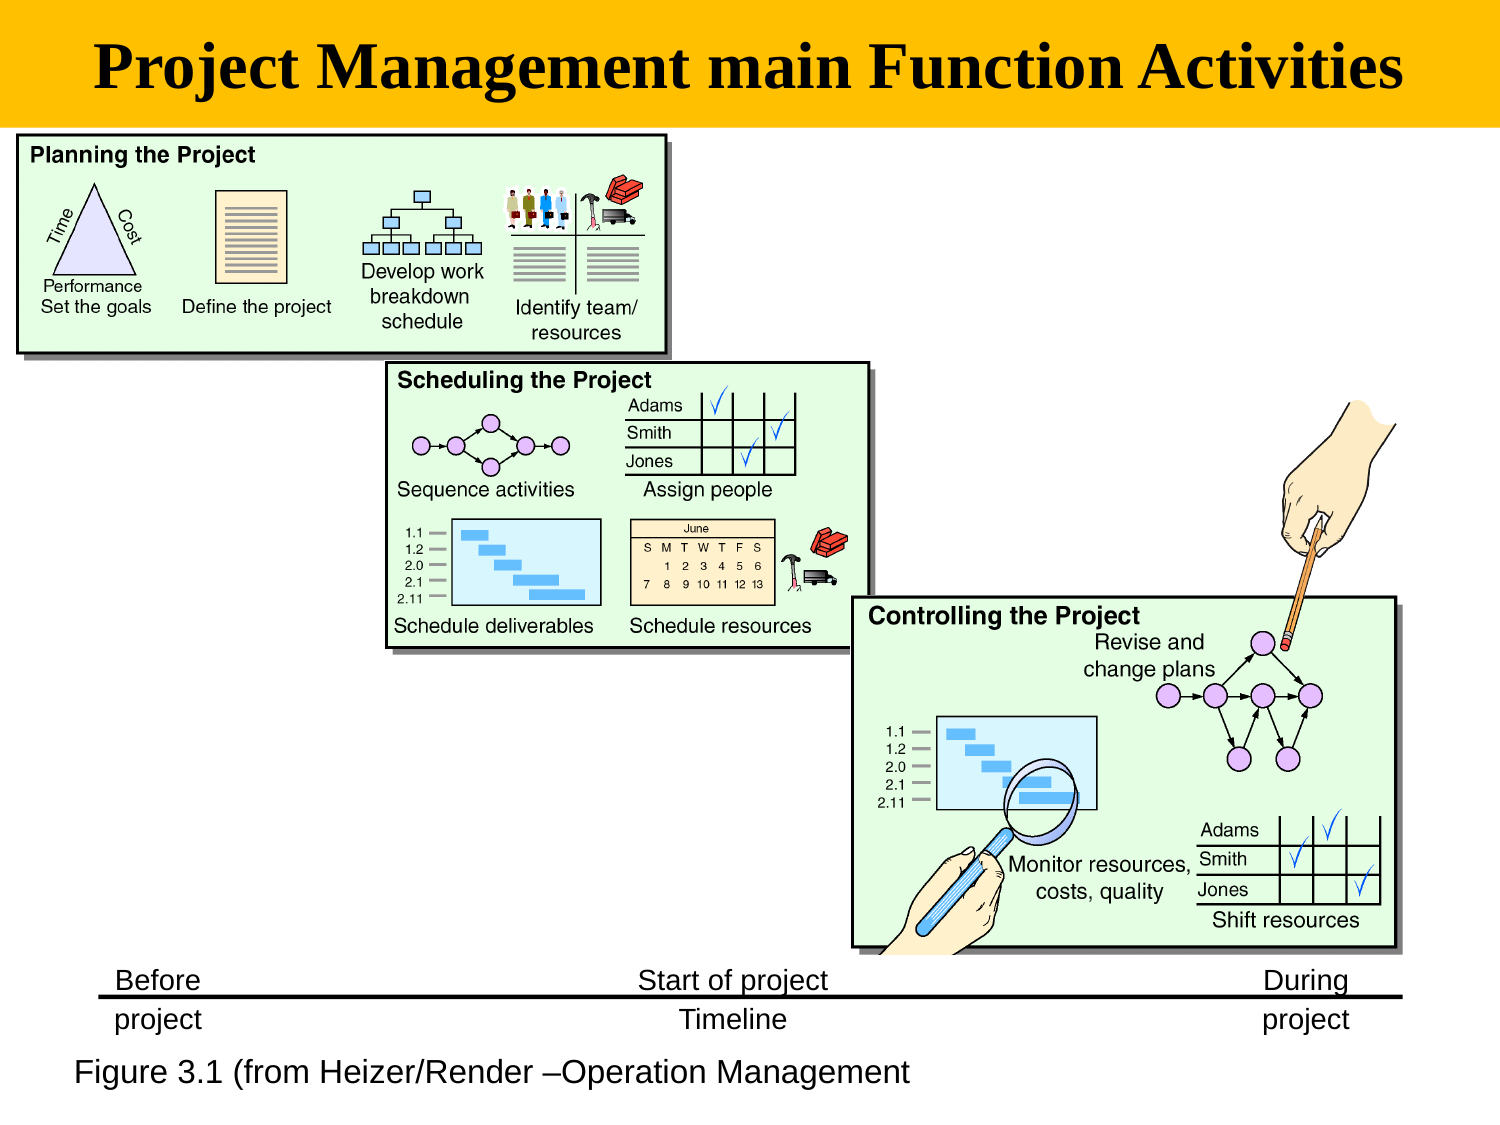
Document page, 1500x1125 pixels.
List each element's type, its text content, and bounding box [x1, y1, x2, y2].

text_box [850, 400, 1403, 955]
text_box Figure 3.1 (from Heizer/Render –Operation Management [59, 1042, 927, 1098]
picture [12, 131, 877, 655]
text_box Project Management main Function Activities [0, 0, 1500, 128]
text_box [84, 950, 1417, 1043]
